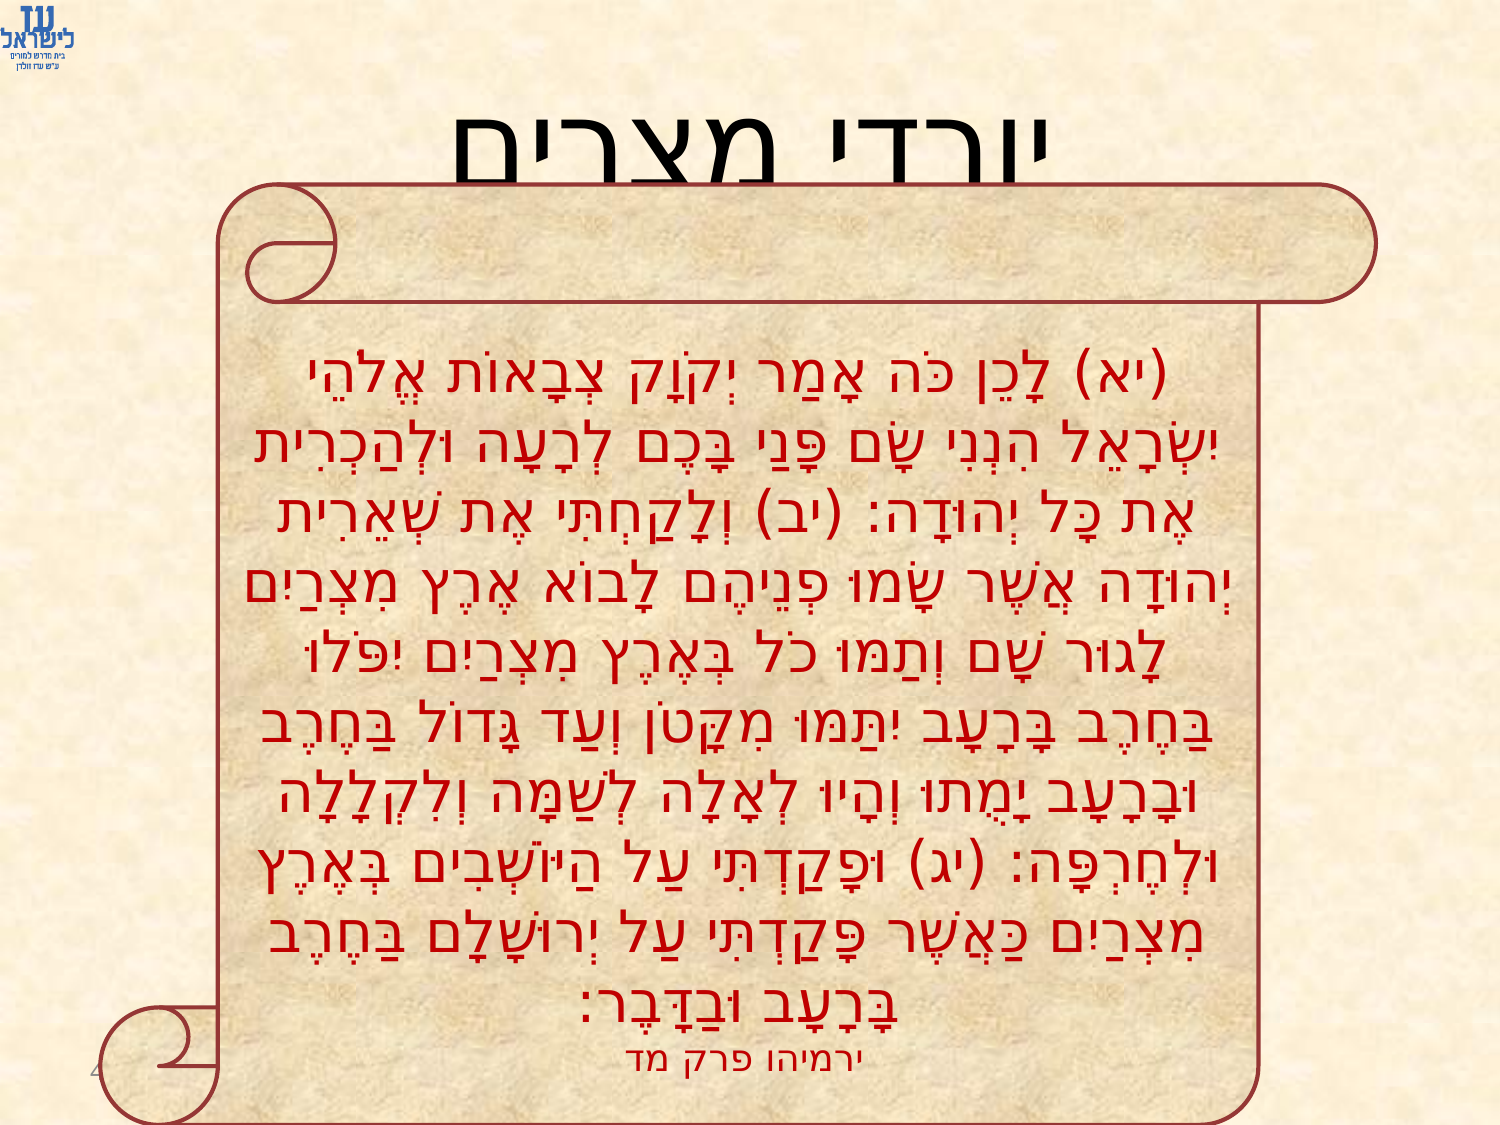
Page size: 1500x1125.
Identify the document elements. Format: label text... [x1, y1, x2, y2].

picture [0, 0, 1500, 1125]
text_box (יא) לָכֵן כֹּה אָמַר יְקֹוָק צְבָאוֹת אֱלֹהֵי יִשְׂרָאֵל הִנְנִי שָׂם פָּנַי בָּכֶם לְרָעָה וּלְהַכְרִית אֶת כָּל יְהוּדָה: (יב) וְלָקַחְתִּי אֶת שְׁאֵרִית יְהוּדָה אֲשֶׁר שָׂמוּ פְנֵיהֶם לָבוֹא אֶרֶץ מִצְרַיִם לָגוּר שָׁם וְתַמּוּ כֹל בְּאֶרֶץ מִצְרַיִם יִפֹּלוּ בַּחֶרֶב בָּרָעָב יִתַּמּוּ מִקָּטֹן וְעַד גָּדוֹל בַּחֶרֶב וּבָרָעָב יָמֻתוּ וְהָיוּ לְאָלָה לְשַׁמָּה וְלִקְלָלָה וּלְחֶרְפָּה: (יג) וּפָקַדְתִּי עַל הַיּוֹשְׁבִים בְּאֶרֶץ מִצְרַיִם כַּאֲשֶׁר פָּקַדְתִּי עַל יְרוּשָׁלִָם בַּחֶרֶב בָּרָעָב וּבַדָּבֶר: ירמיהו פרק מד [98, 182, 1379, 1125]
slide_number 44 [75, 1042, 109, 1103]
title יורדי מצרים [75, 45, 1425, 233]
